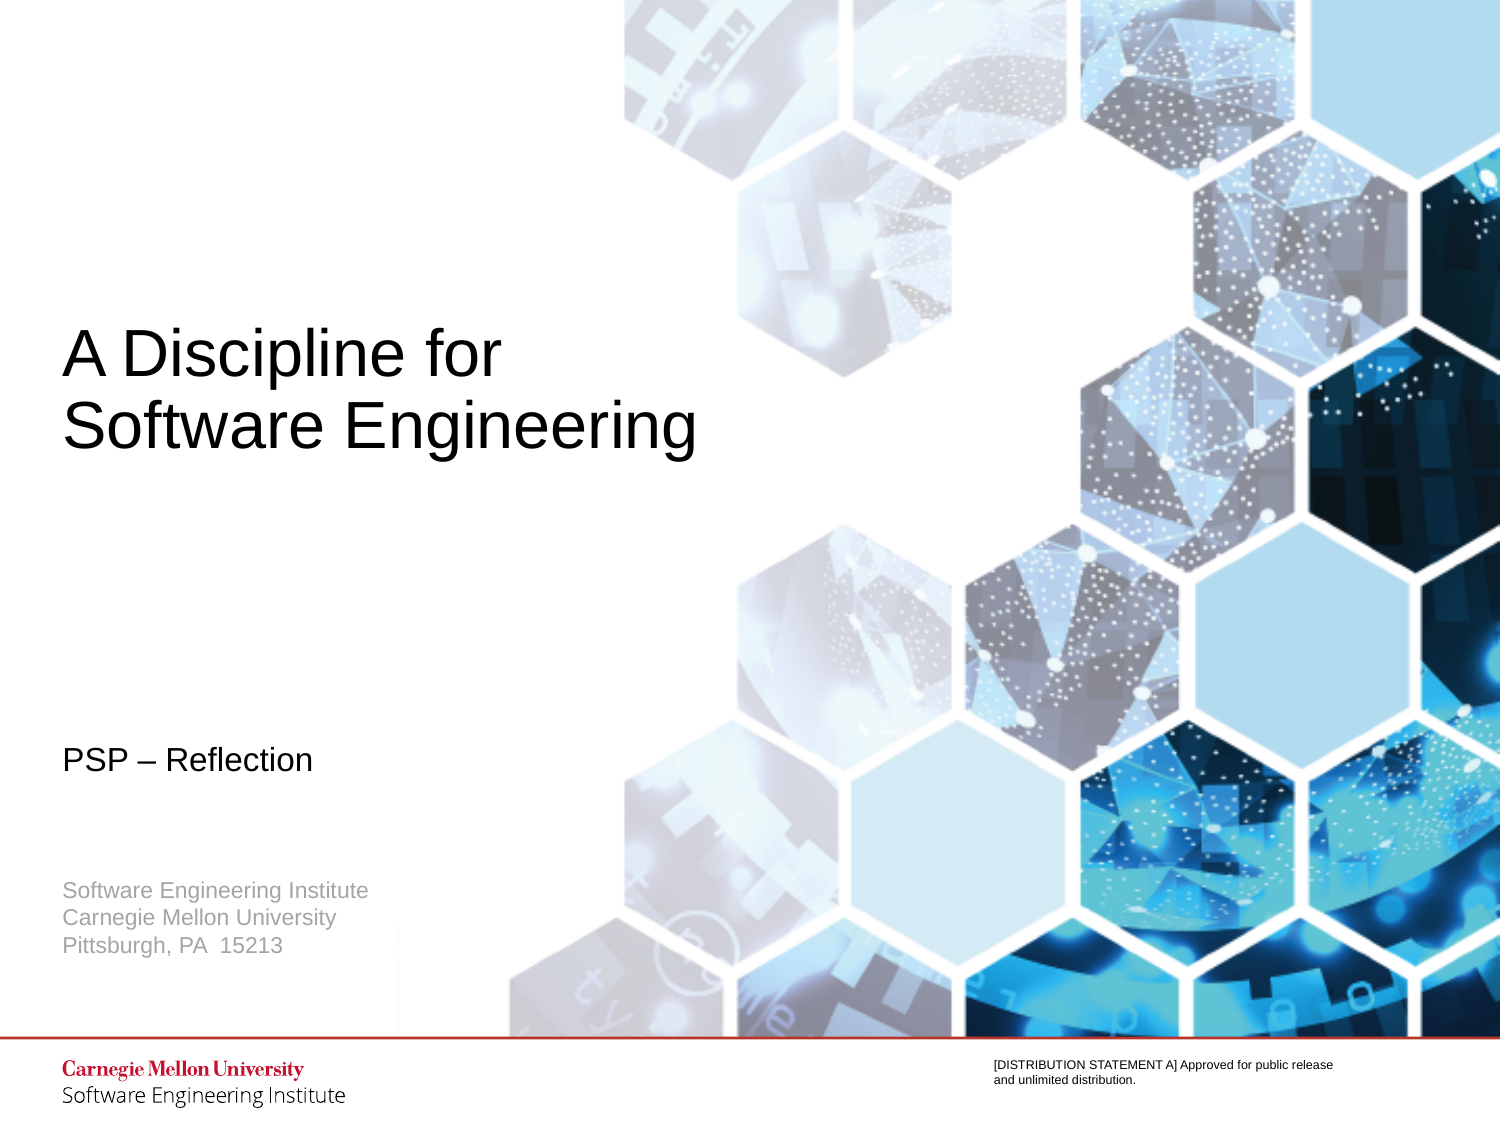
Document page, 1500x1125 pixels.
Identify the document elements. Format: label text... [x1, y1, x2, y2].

picture [0, 0, 1500, 1036]
title A Discipline for Software Engineering [62, 318, 967, 721]
subtitle PSP – Reflection [62, 737, 849, 857]
